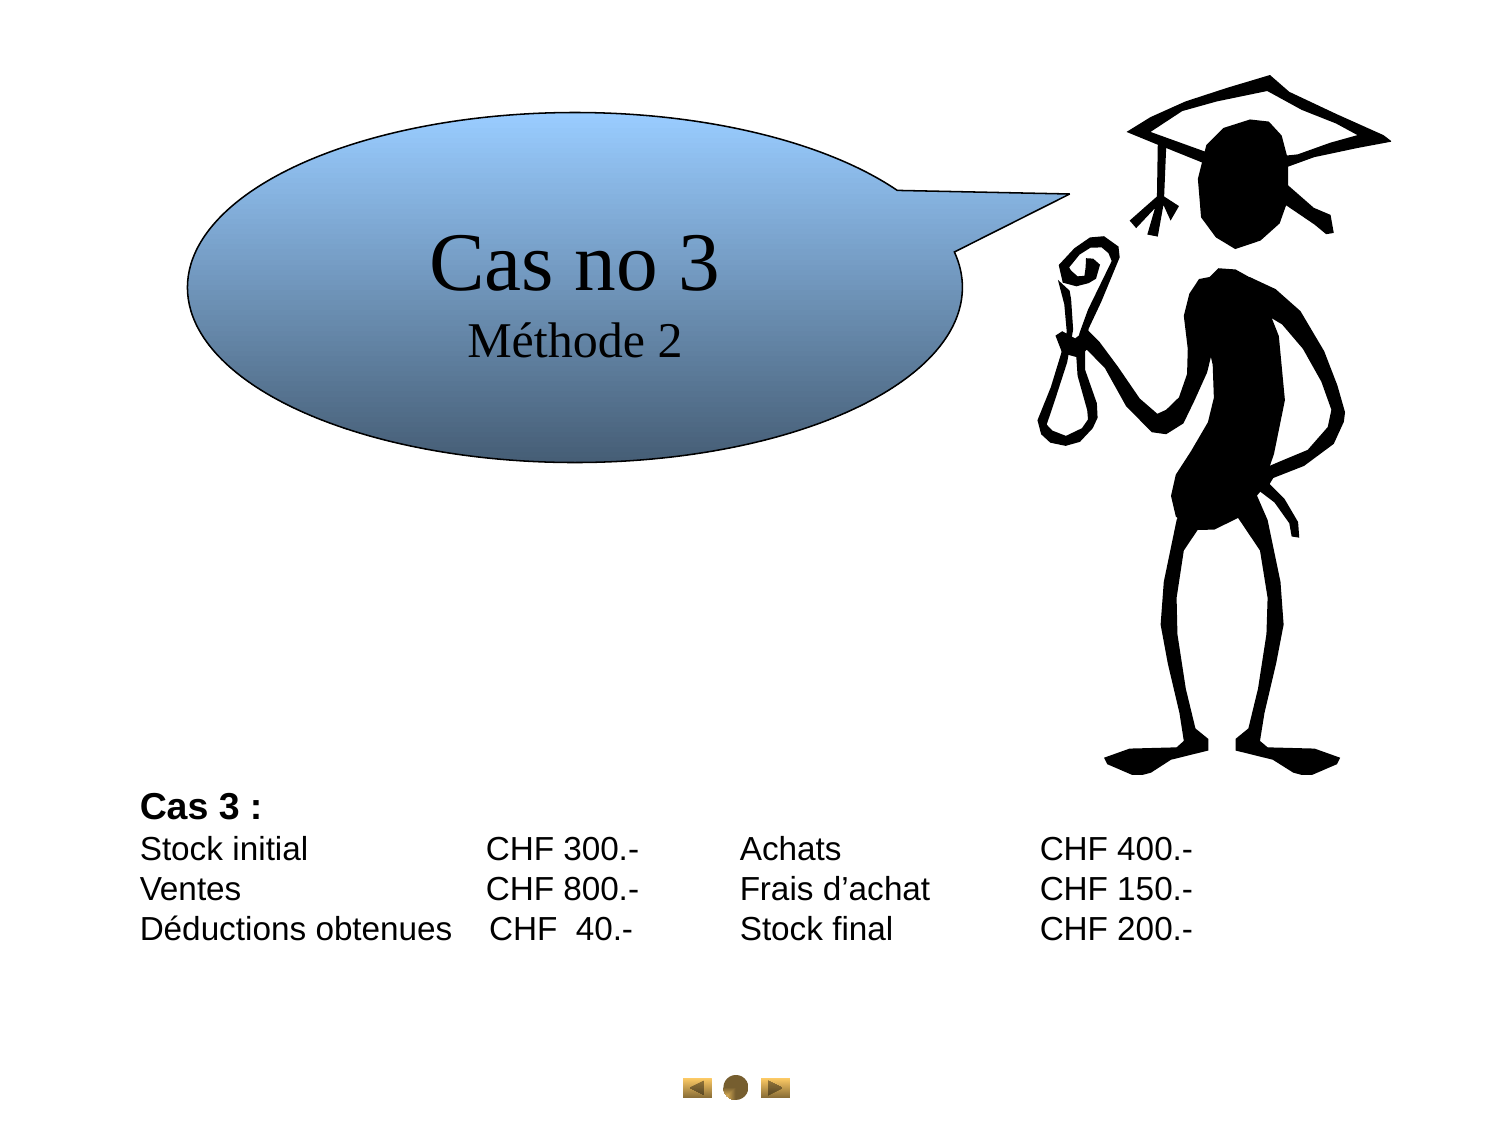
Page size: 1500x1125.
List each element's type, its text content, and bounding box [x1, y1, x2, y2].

picture [1037, 74, 1392, 775]
text_box Cas no 3 Méthode 2 [187, 112, 1037, 463]
text_box Cas 3 : Stock initial CHF 300.- Achats CHF 400.- Ventes CHF 800.- Frais d’achat CHF 150.- Déductions obtenues CHF 40.- Stock final CHF 200.- [124, 774, 1400, 955]
